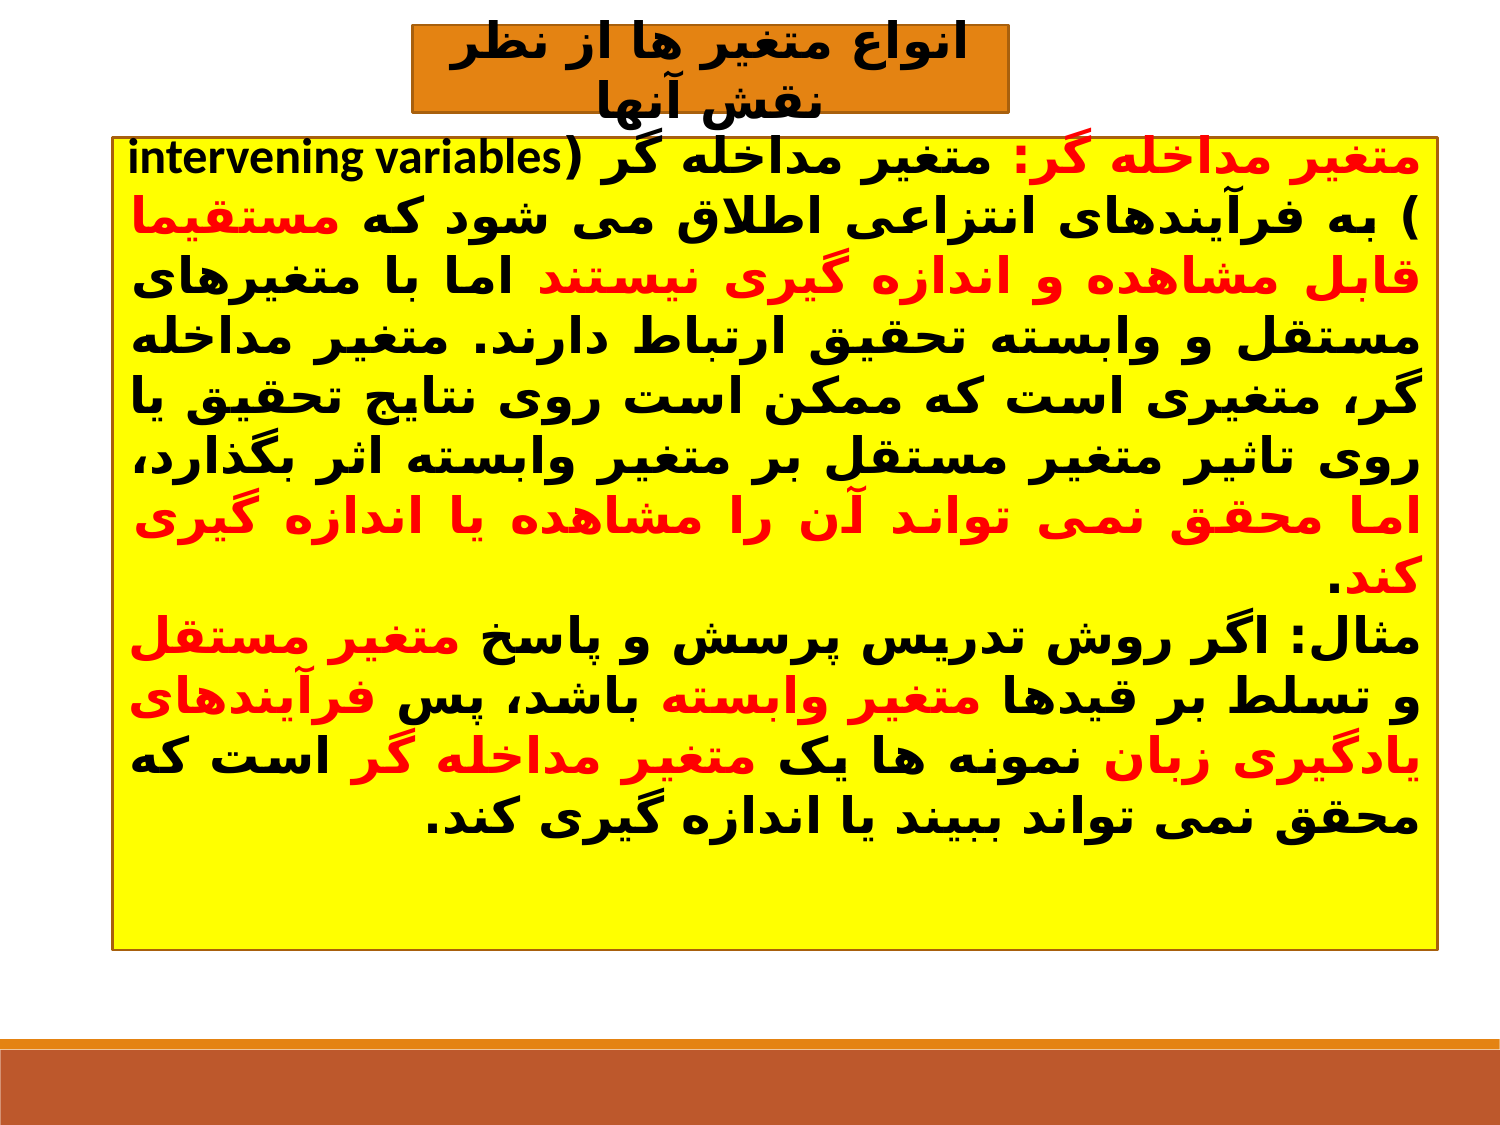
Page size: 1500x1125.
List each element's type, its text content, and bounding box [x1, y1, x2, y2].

text_box متغیر مداخله گر: متغیر مداخله گر (intervening variables ) به فرآیندهای انتزاعی اطلاق می شود که مستقیما قابل مشاهده و اندازه گیری نیستند اما با متغیرهای مستقل و وابسته تحقیق ارتباط دارند. متغیر مداخله گر، متغیری است که ممکن است روی نتایج تحقیق یا روی تاثیر متغیر مستقل بر متغیر وابسته اثر بگذارد، اما محقق نمی تواند آن را مشاهده یا اندازه گیری کند. مثال: اگر روش تدریس پرسش و پاسخ متغیر مستقل و تسلط بر قیدها متغیر وابسته باشد، پس فرآیندهای یادگیری زبان نمونه ها یک متغیر مداخله گر است که محقق نمی تواند ببیند یا اندازه گیری کند. [111, 136, 1439, 951]
text_box انواع متغیر ها از نظر نقش آنها [411, 24, 1010, 114]
